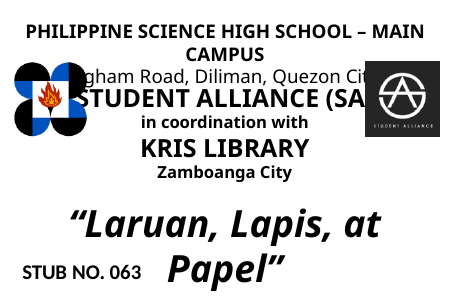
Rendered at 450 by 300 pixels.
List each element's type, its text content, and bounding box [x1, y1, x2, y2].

text_box “Laruan, Lapis, at Papel” [0, 192, 450, 298]
text_box STUB NO. 063 [7, 251, 213, 292]
picture [364, 60, 441, 137]
picture [12, 60, 88, 137]
text_box PHILIPPINE SCIENCE HIGH SCHOOL – MAIN CAMPUS Agham Road, Diliman, Quezon City [0, 12, 450, 74]
text_box STUDENT ALLIANCE (SA) in coordination with KRIS LIBRARY Zamboanga City [0, 74, 450, 190]
